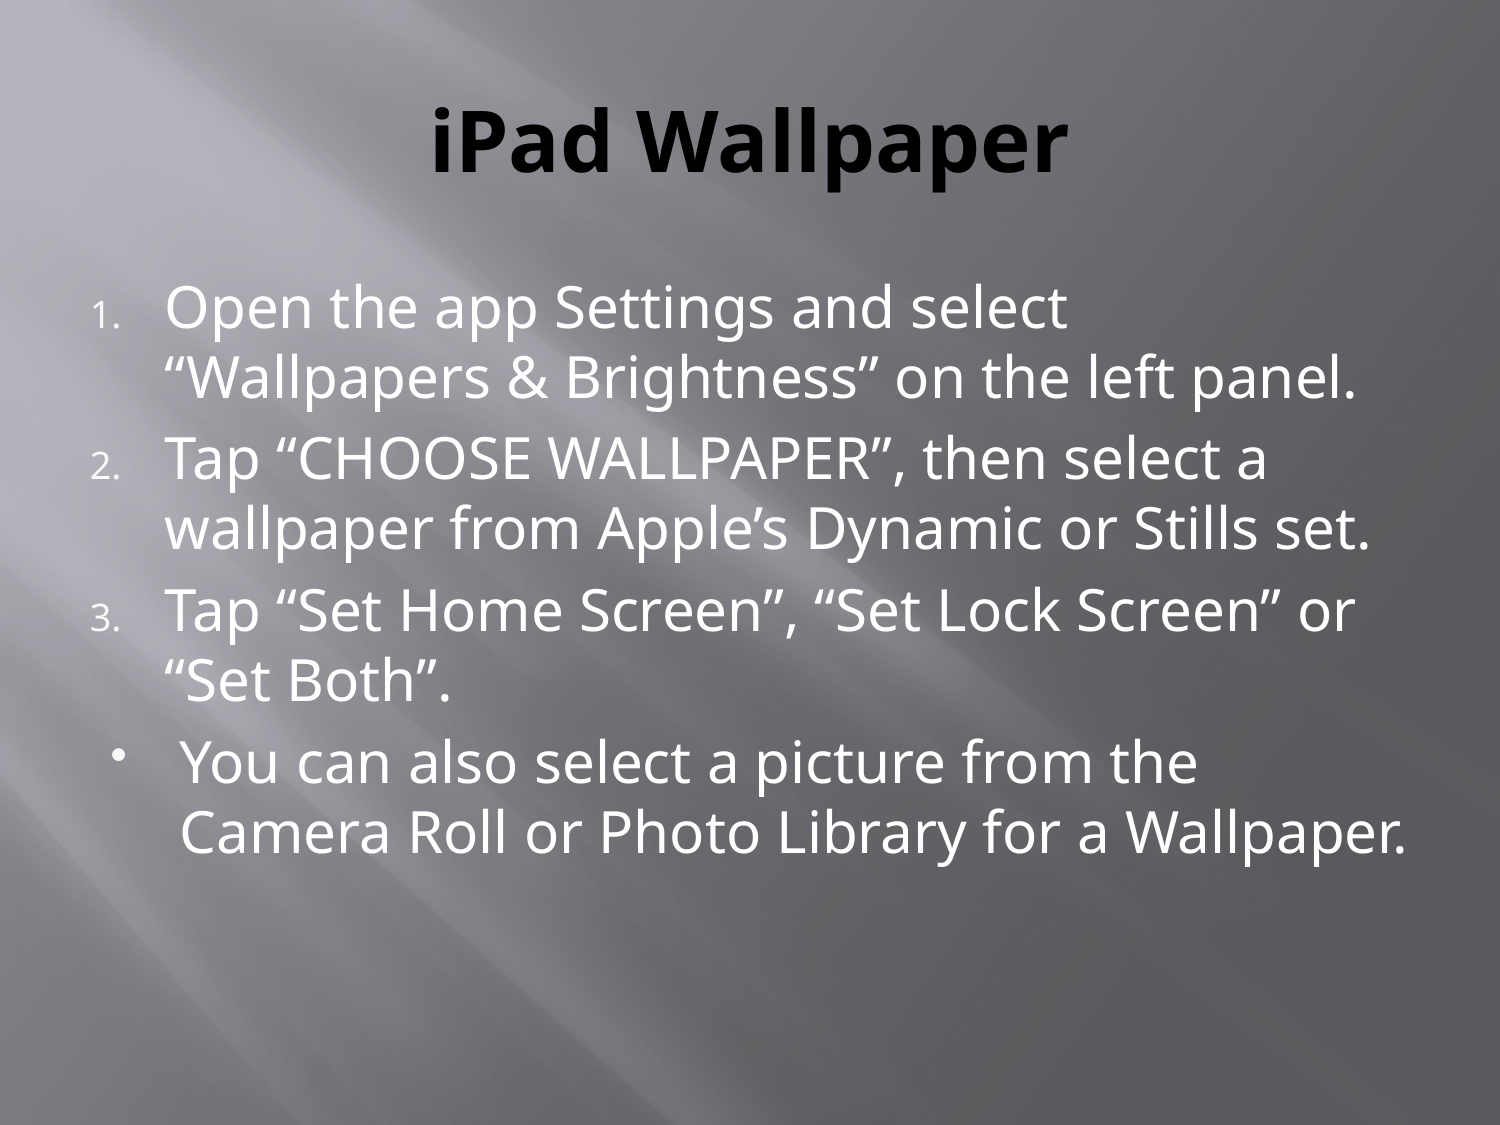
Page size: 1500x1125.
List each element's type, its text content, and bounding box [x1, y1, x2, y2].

list Open the app Settings and select “Wallpapers & Brightness” on the left panel. Tap “CHOOSE WALLPAPER”, then select a wallpaper from Apple’s Dynamic or Stills set. Tap “Set Home Screen”, “Set Lock Screen” or “Set Both”. You can also select a picture from the Camera Roll or Photo Library for a Wallpaper. [75, 262, 1425, 1035]
title iPad Wallpaper [75, 45, 1425, 233]
